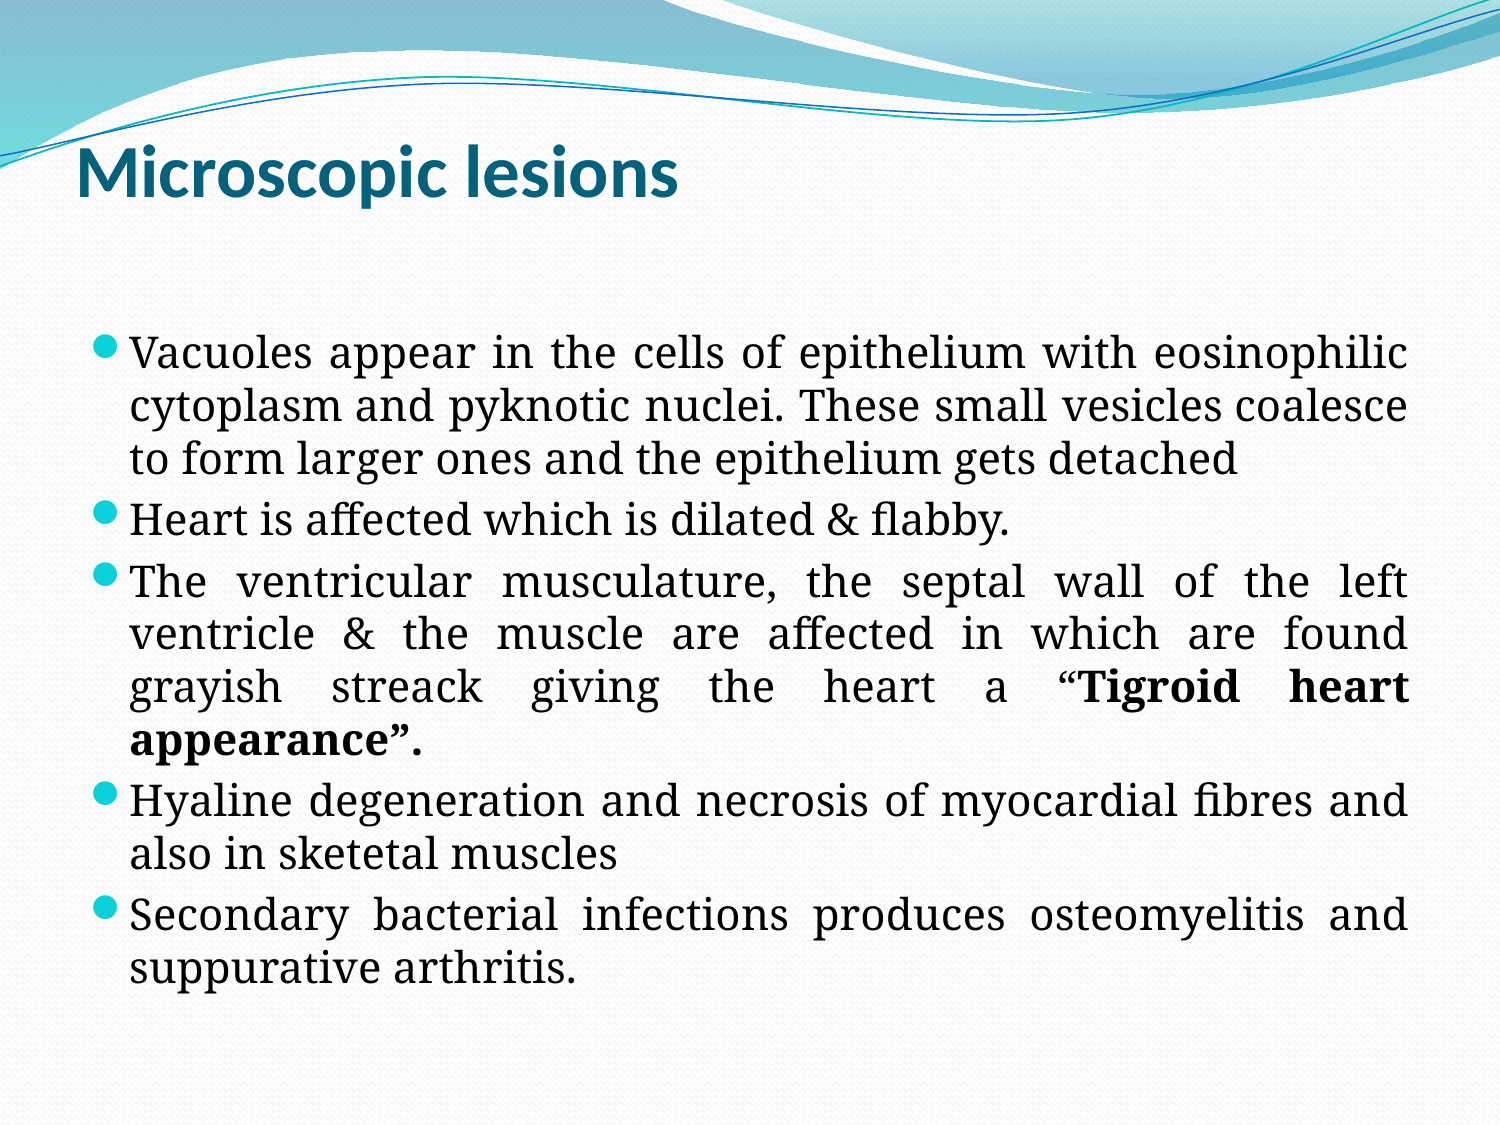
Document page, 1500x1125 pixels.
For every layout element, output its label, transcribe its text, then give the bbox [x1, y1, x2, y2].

title Microscopic lesions [75, 115, 1425, 303]
list Vacuoles appear in the cells of epithelium with eosinophilic cytoplasm and pyknotic nuclei. These small vesicles coalesce to form larger ones and the epithelium gets detached Heart is affected which is dilated & flabby. The ventricular musculature, the septal wall of the left ventricle & the muscle are affected in which are found grayish streack giving the heart a “Tigroid heart appearance”. Hyaline degeneration and necrosis of myocardial fibres and also in sketetal muscles Secondary bacterial infections produces osteomyelitis and suppurative arthritis. [75, 317, 1425, 1038]
